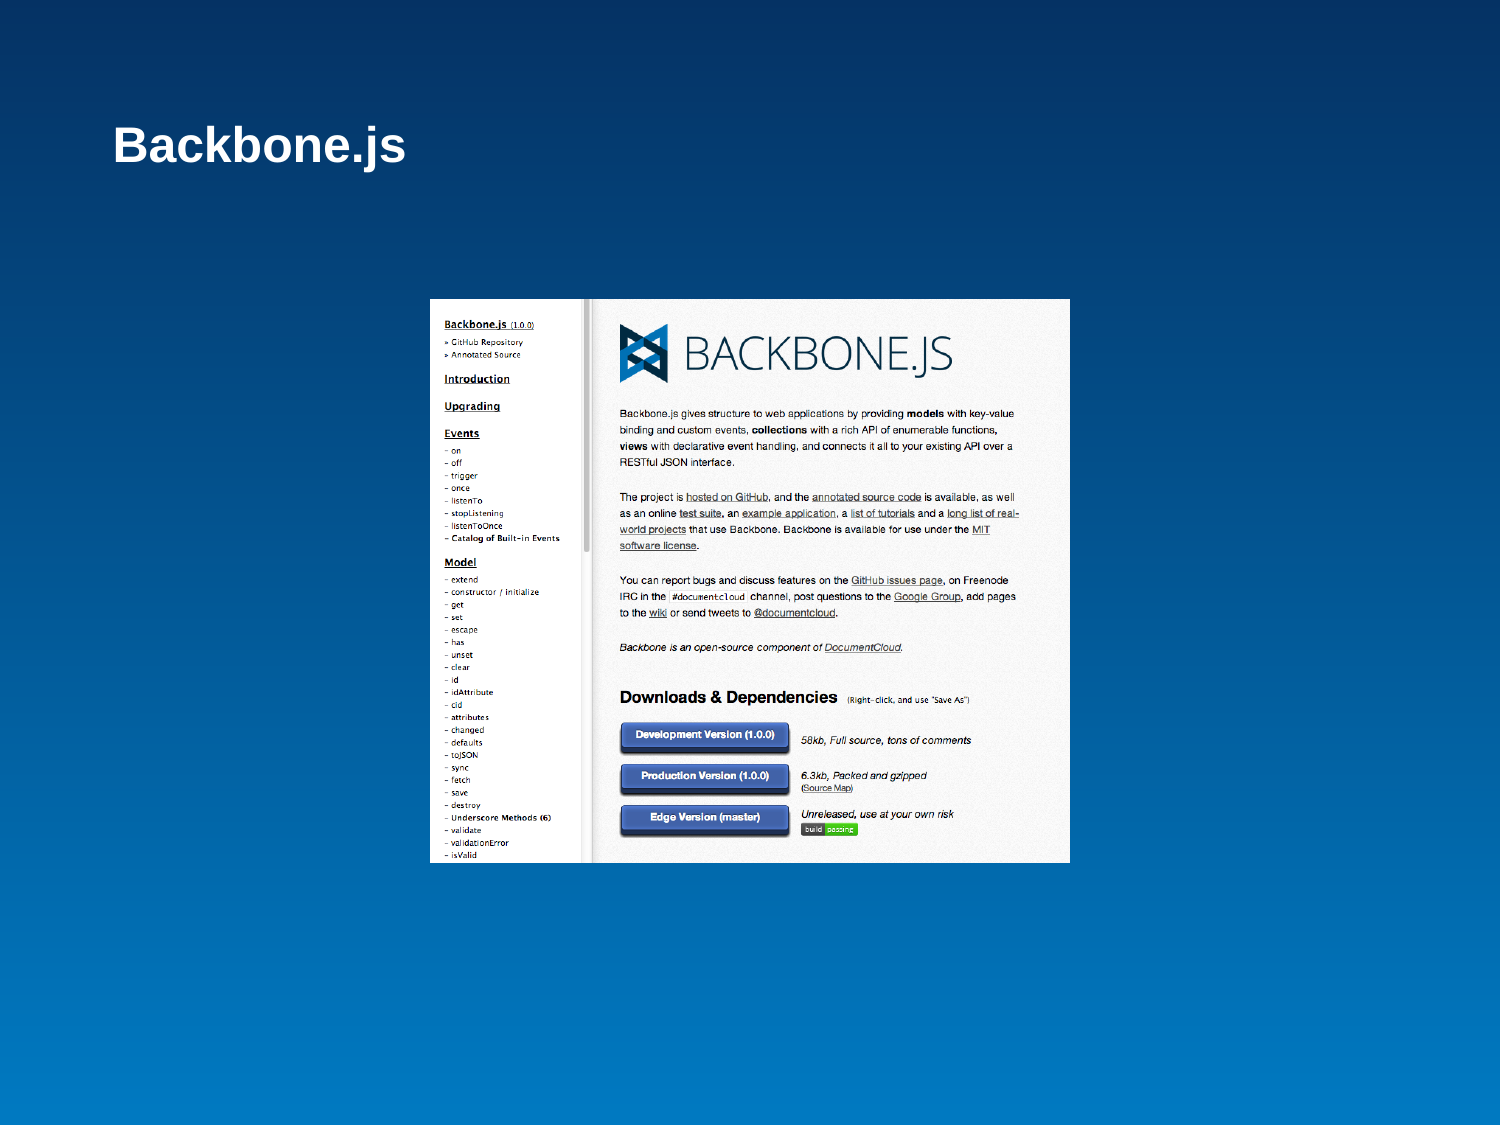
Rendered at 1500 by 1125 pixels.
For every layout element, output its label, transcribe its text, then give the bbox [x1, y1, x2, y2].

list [149, 299, 1351, 863]
title Backbone.js [112, 111, 1388, 173]
